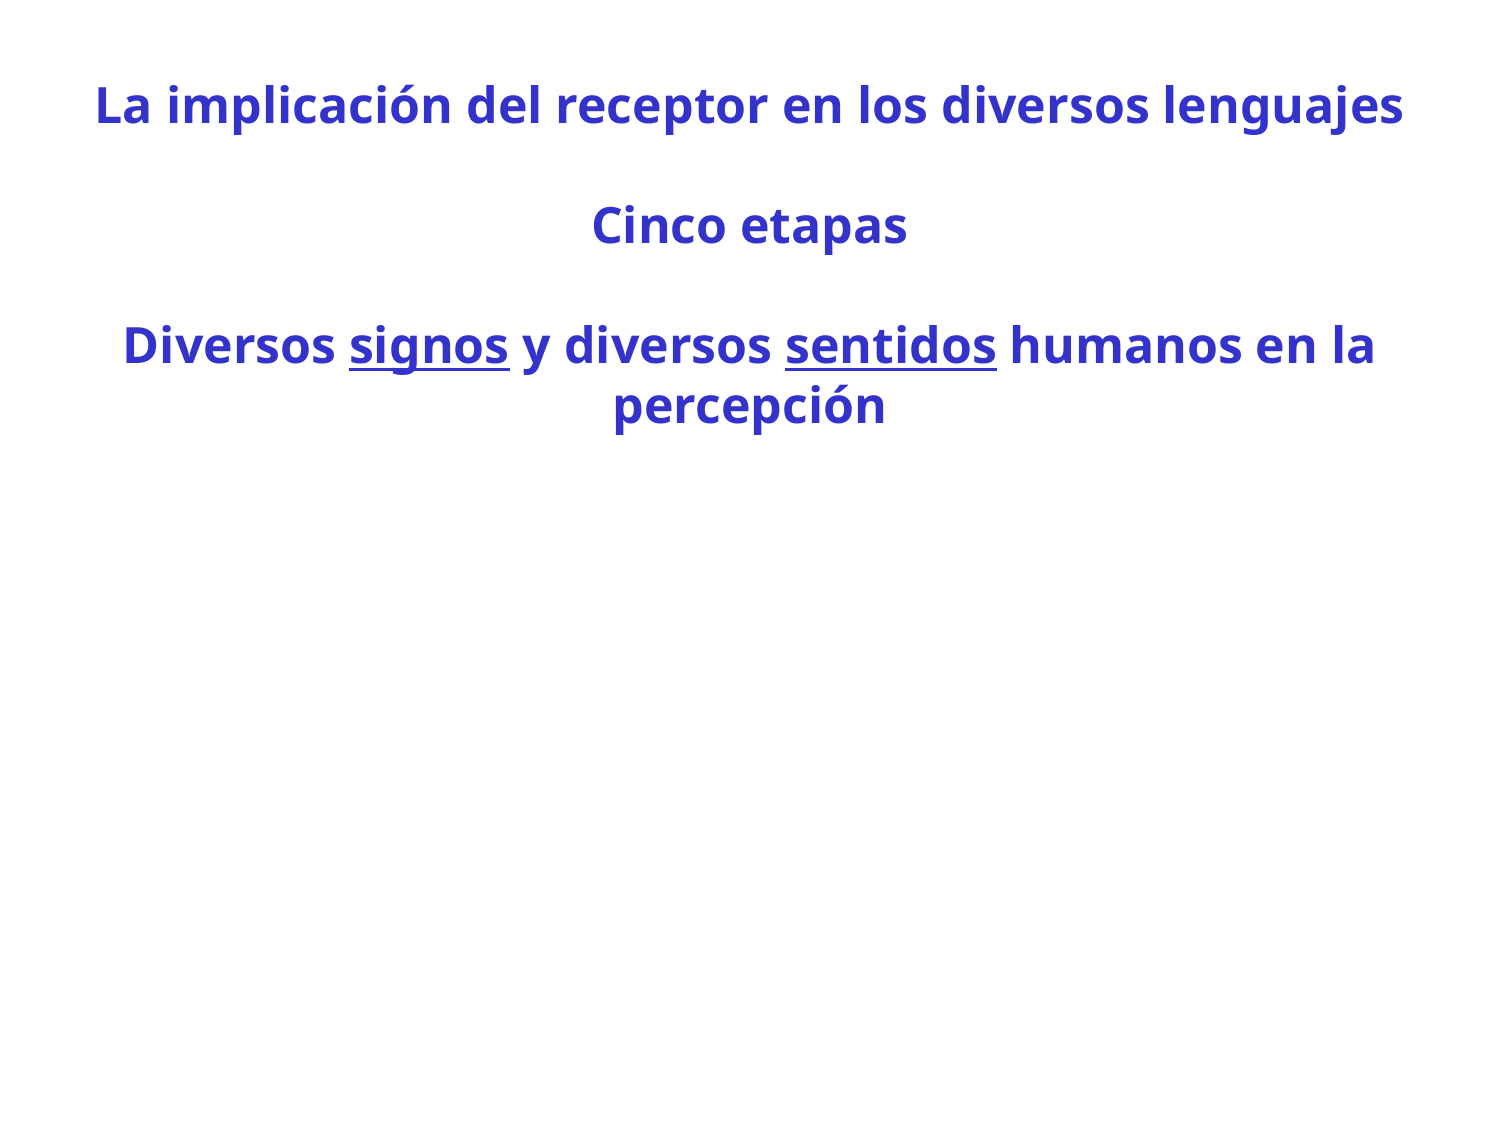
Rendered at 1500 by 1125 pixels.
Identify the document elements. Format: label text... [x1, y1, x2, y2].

text_box La implicación del receptor en los diversos lenguajes Cinco etapas Diversos signos y diversos sentidos humanos en la percepción [38, 66, 1462, 442]
